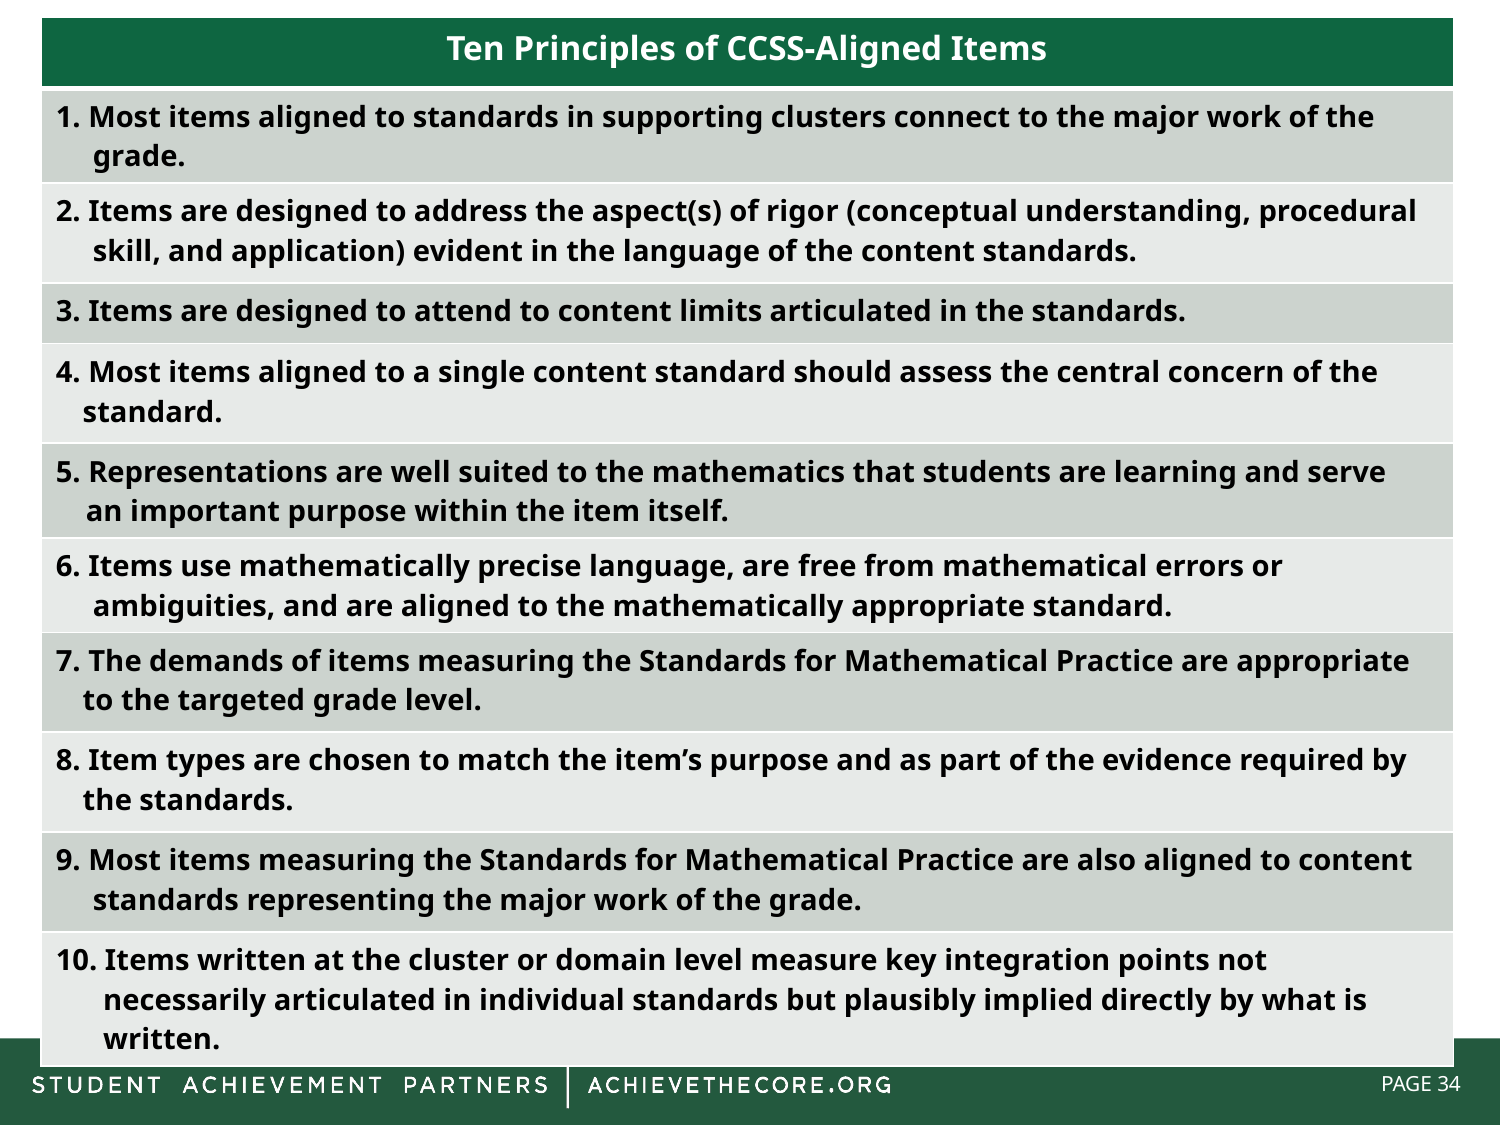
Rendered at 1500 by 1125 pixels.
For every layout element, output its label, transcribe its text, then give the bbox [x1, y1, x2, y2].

table_cell 8. Item types are chosen to match the item’s purpose and as part of the evidence required by the standards. [42, 733, 1453, 831]
table_cell 5. Representations are well suited to the mathematics that students are learning and serve an important purpose within the item itself. [42, 444, 1453, 537]
table_cell 3. Items are designed to attend to content limits articulated in the standards. [42, 284, 1453, 343]
table_cell 9. Most items measuring the Standards for Mathematical Practice are also aligned to content standards representing the major work of the grade. [42, 833, 1453, 931]
table_cell 4. Most items aligned to a single content standard should assess the central concern of the standard. [42, 344, 1453, 442]
table_cell 1. Most items aligned to standards in supporting clusters connect to the major work of the grade. [42, 91, 1453, 182]
table_header Ten Principles of CCSS-Aligned Items [42, 18, 1453, 86]
table_cell 2. Items are designed to address the aspect(s) of rigor (conceptual understanding, procedural skill, and application) evident in the language of the content standards. [42, 184, 1453, 282]
table_cell 6. Items use mathematically precise language, are free from mathematical errors or ambiguities, and are aligned to the mathematically appropriate standard. [42, 539, 1453, 632]
table_cell 7. The demands of items measuring the Standards for Mathematical Practice are appropriate to the targeted grade level. [42, 633, 1453, 731]
table_cell 10. Items written at the cluster or domain level measure key integration points not necessarily articulated in individual standards but plausibly implied directly by what is written. [42, 933, 1453, 1065]
picture [12, 1055, 911, 1112]
